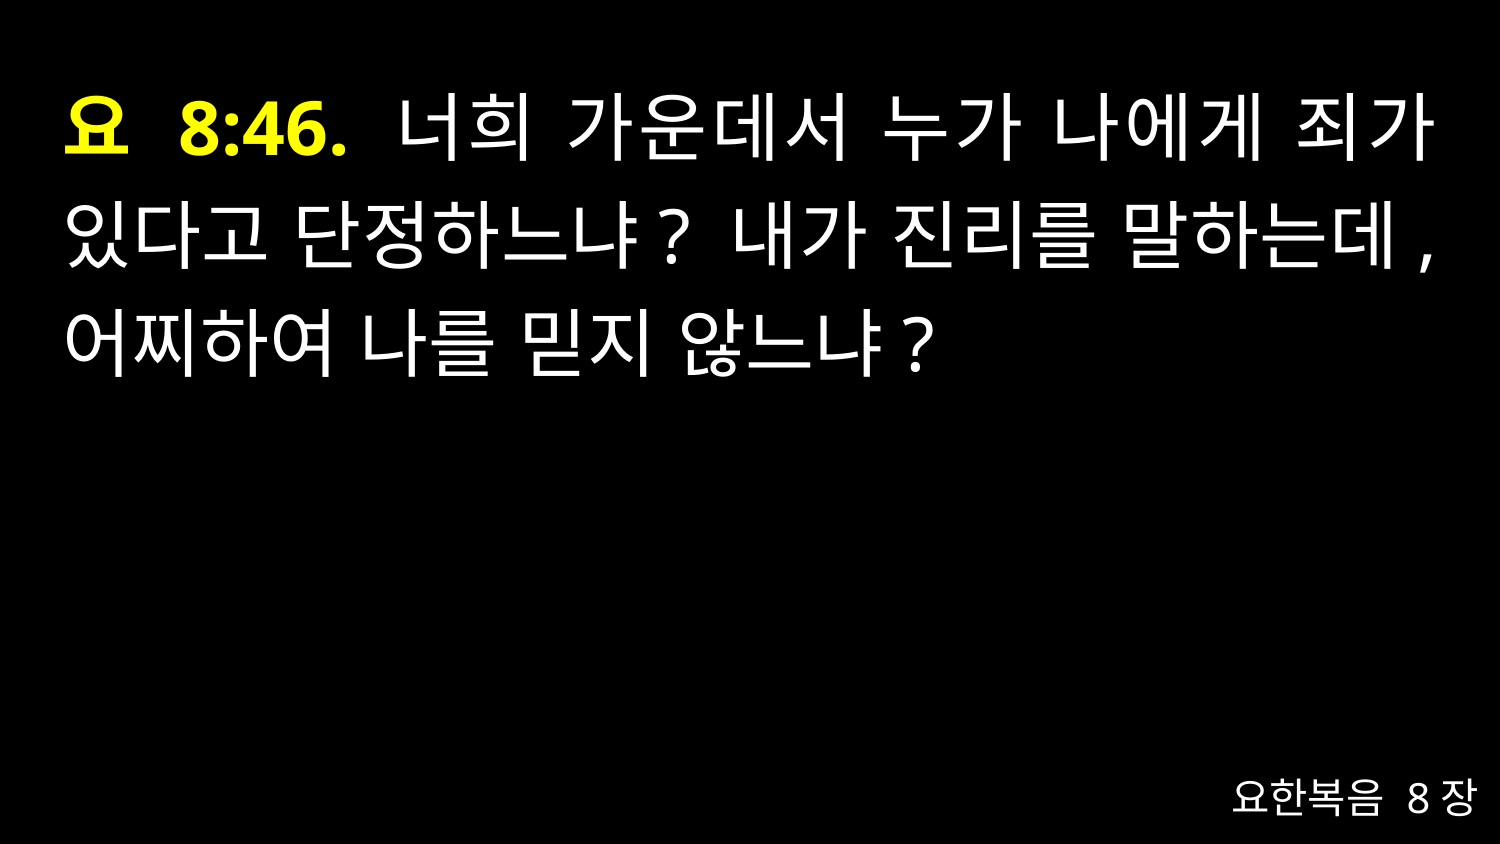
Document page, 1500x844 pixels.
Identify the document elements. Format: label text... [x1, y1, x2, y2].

subtitle 요한복음 8장 [916, 770, 1500, 844]
title 요 8:46. 너희 가운데서 누가 나에게 죄가 있다고 단정하느냐? 내가 진리를 말하는데, 어찌하여 나를 믿지 않느냐? [0, 0, 1500, 844]
